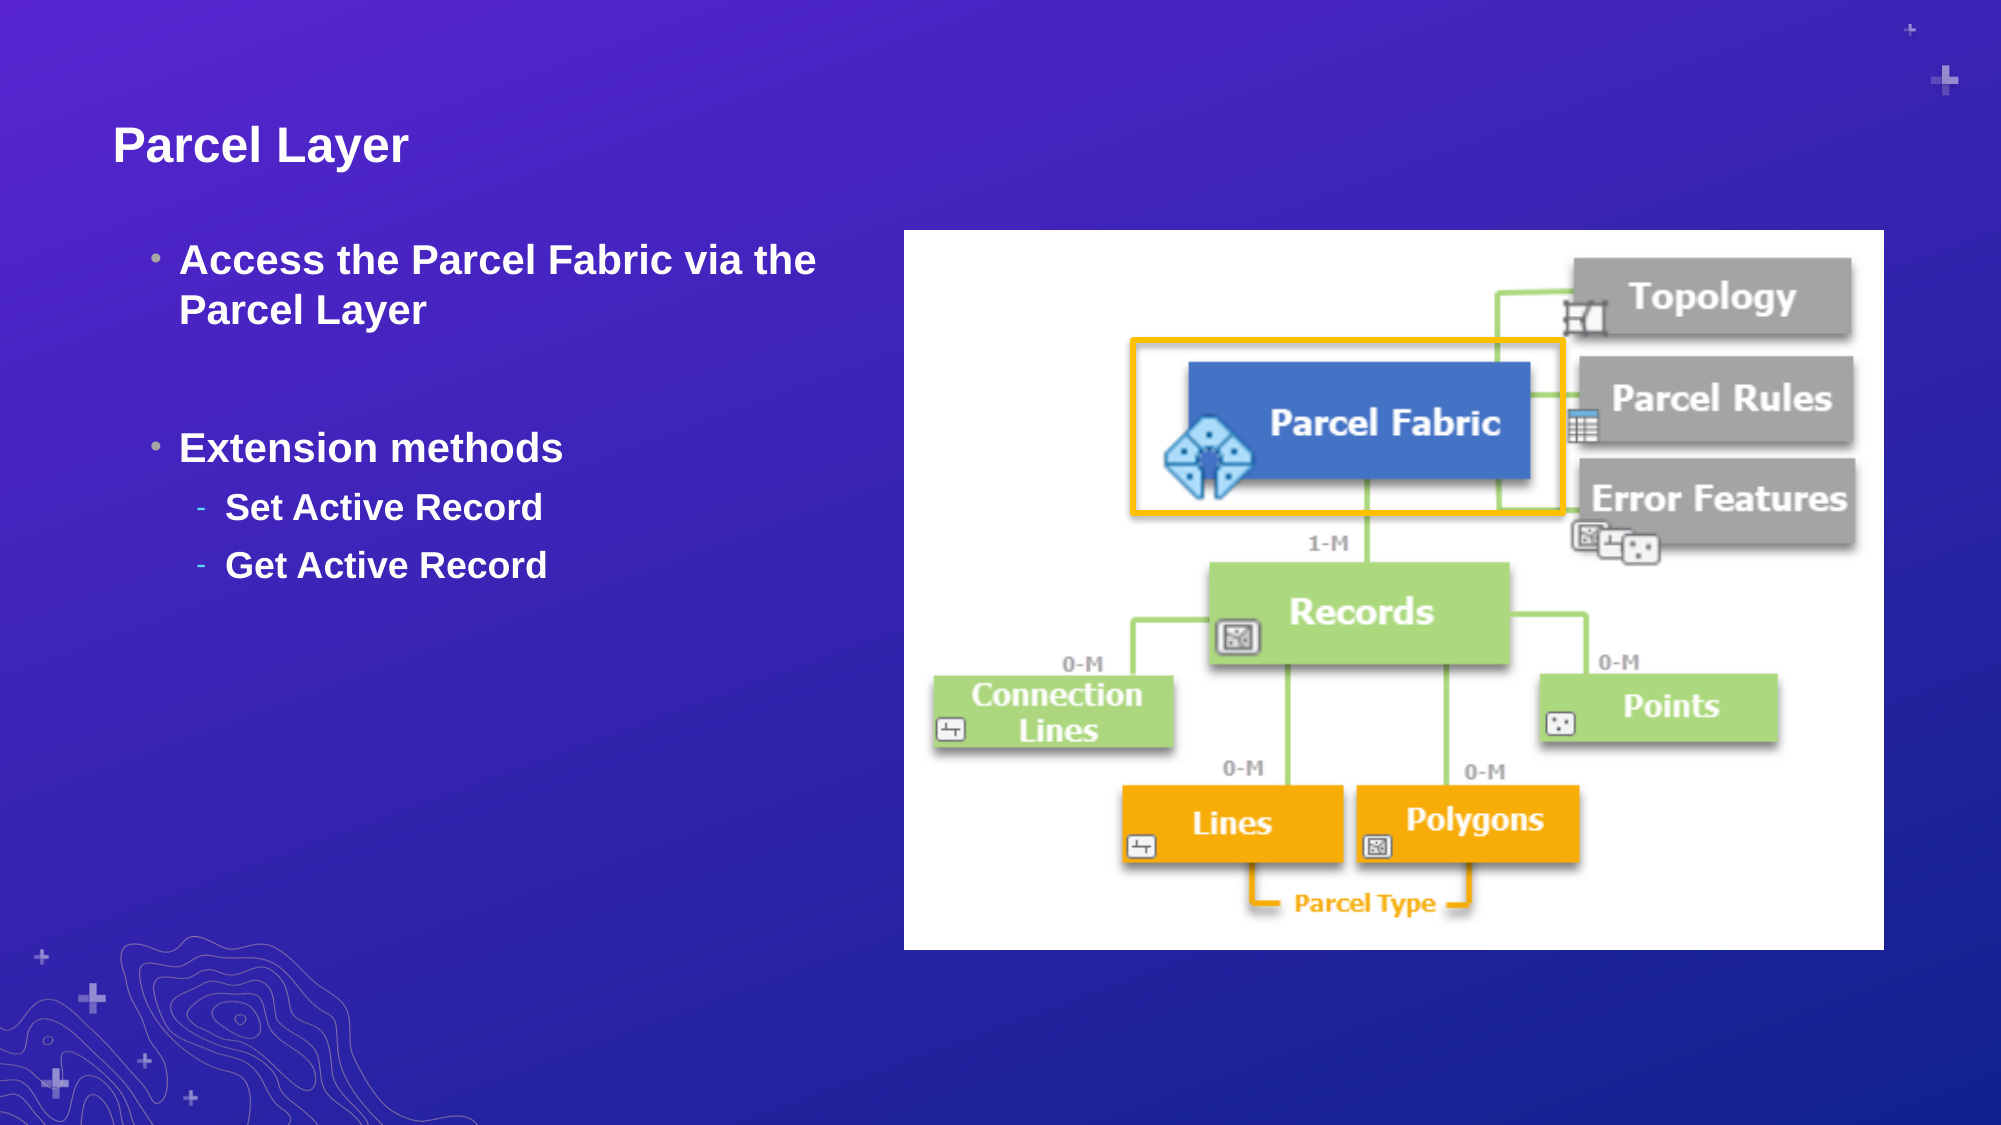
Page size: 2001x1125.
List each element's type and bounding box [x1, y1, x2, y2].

text_box [0, 0, 2000, 1125]
picture [904, 229, 1885, 950]
